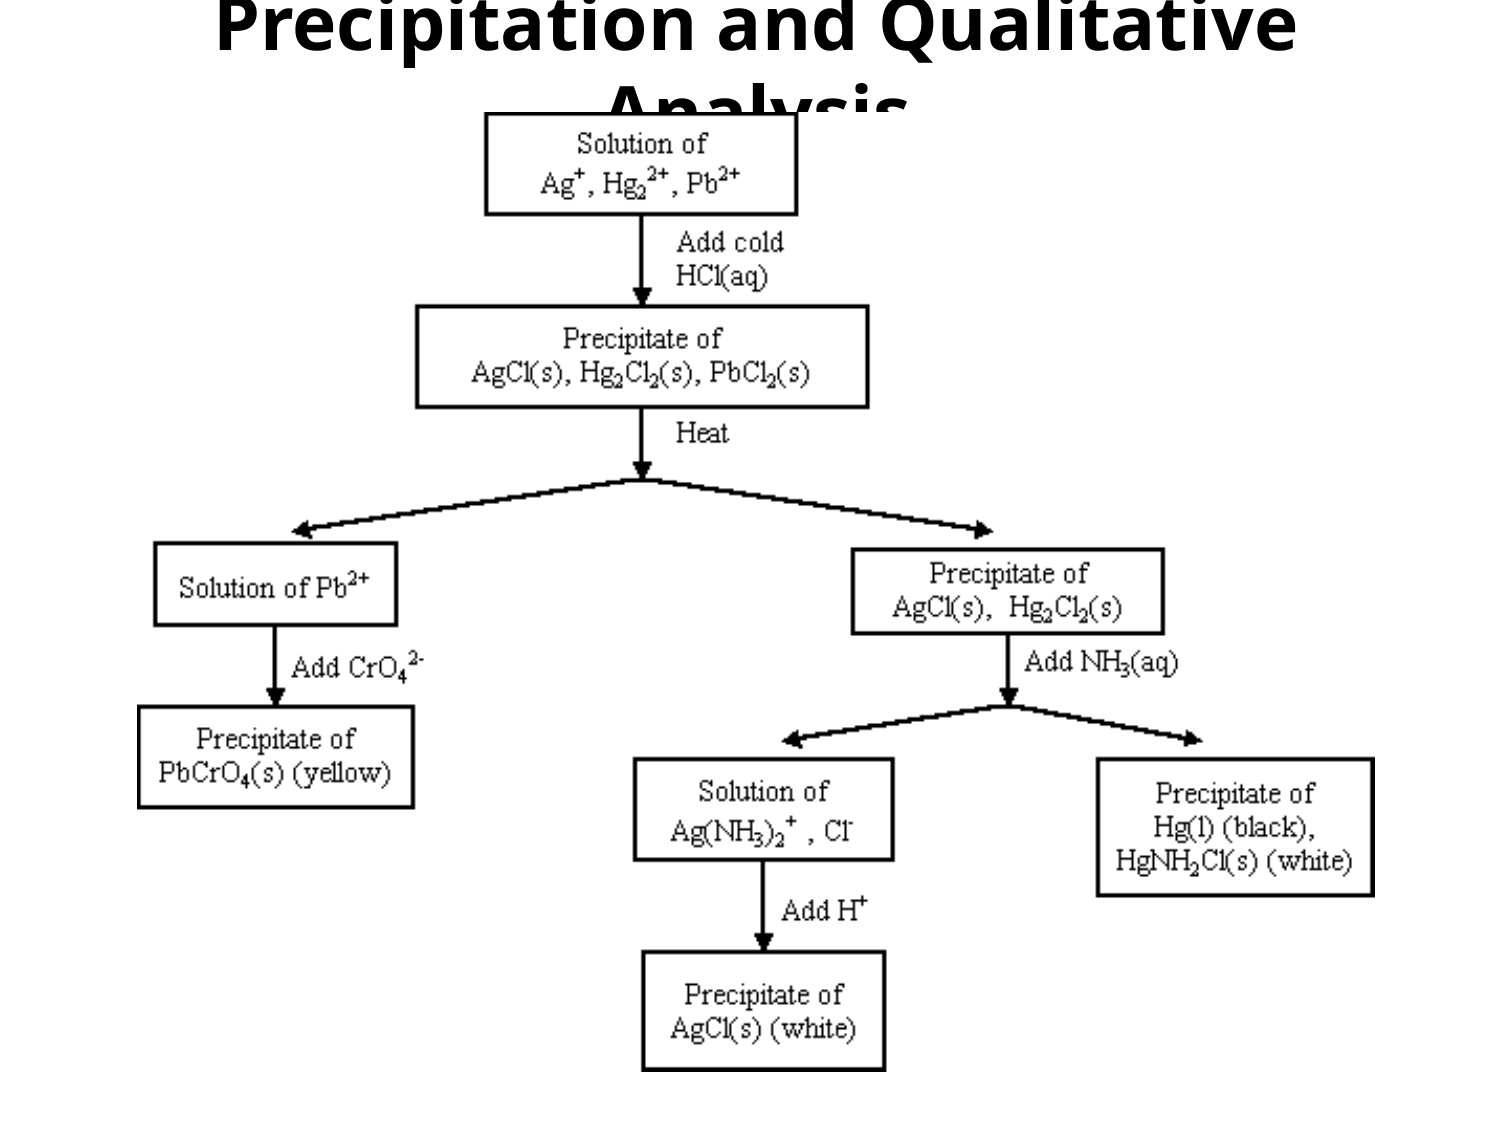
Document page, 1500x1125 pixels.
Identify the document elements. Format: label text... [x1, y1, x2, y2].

picture [137, 112, 1376, 1072]
title Precipitation and Qualitative Analysis [49, 0, 1463, 131]
